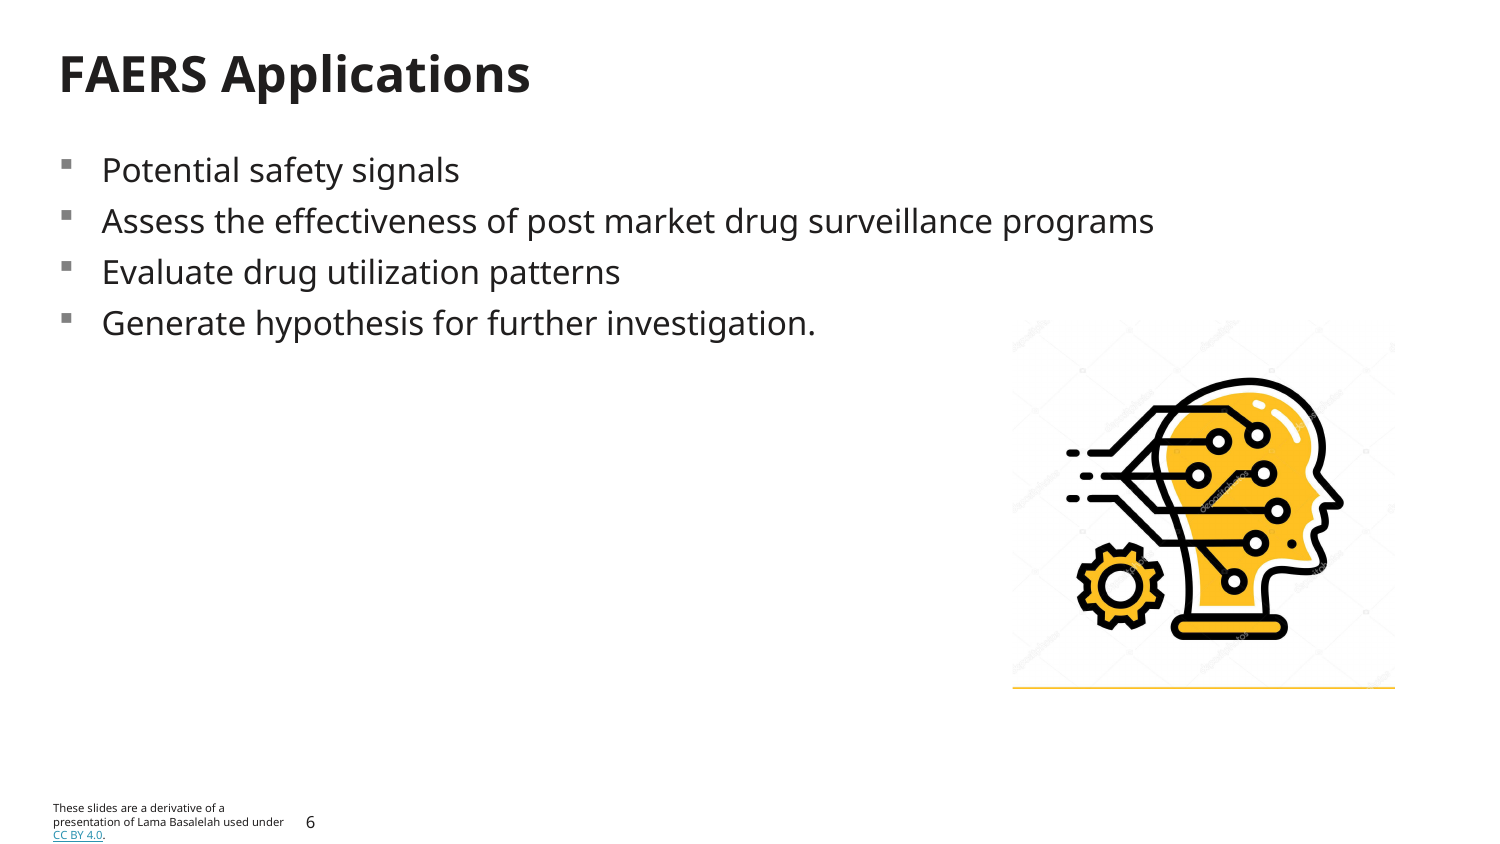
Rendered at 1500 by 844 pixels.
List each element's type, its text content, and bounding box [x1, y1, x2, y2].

slide_number 6 [305, 804, 401, 843]
title FAERS Applications [59, 42, 1442, 102]
list Potential safety signals Assess the effectiveness of post market drug surveillance programs Evaluate drug utilization patterns Generate hypothesis for further investigation. [59, 148, 1442, 750]
picture [1012, 320, 1395, 690]
